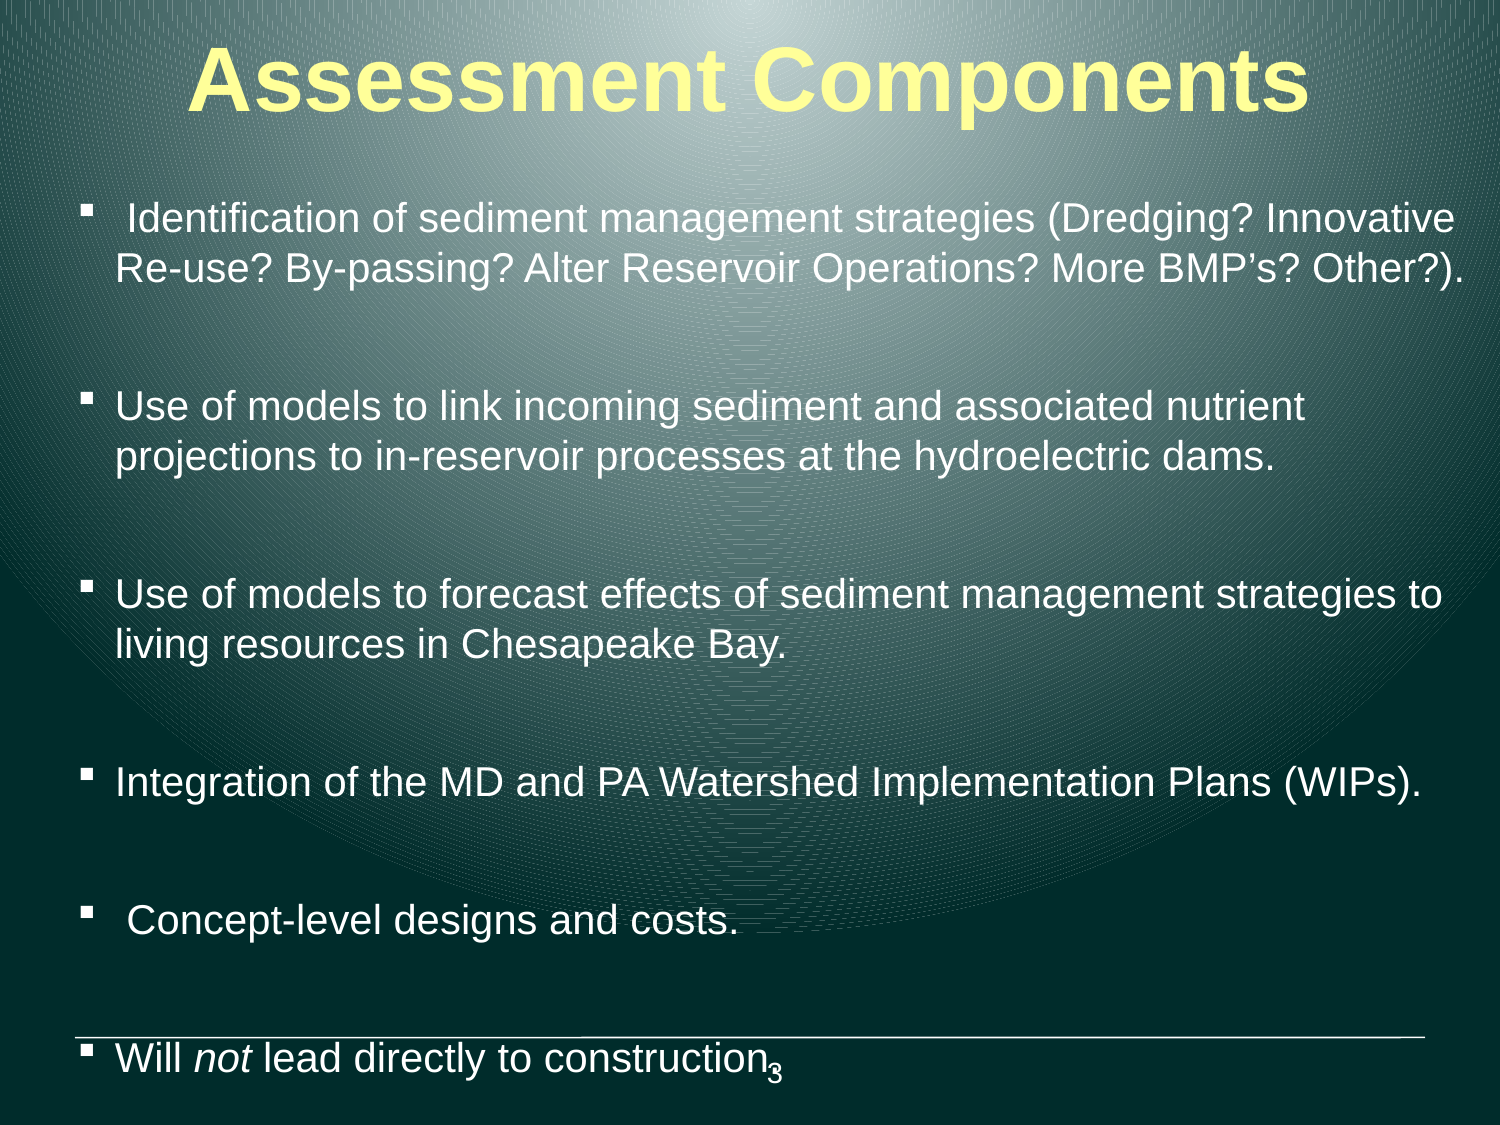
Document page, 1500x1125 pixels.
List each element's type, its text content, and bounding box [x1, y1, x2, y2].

list Identification of sediment management strategies (Dredging? Innovative Re-use? By-passing? Alter Reservoir Operations? More BMP’s? Other?). Use of models to link incoming sediment and associated nutrient projections to in-reservoir processes at the hydroelectric dams. Use of models to forecast effects of sediment management strategies to living resources in Chesapeake Bay. Integration of the MD and PA Watershed Implementation Plans (WIPs). Concept-level designs and costs. Will not lead directly to construction. [0, 124, 1500, 926]
slide_number 3 [599, 1046, 951, 1125]
title Assessment Components [74, 0, 1426, 124]
